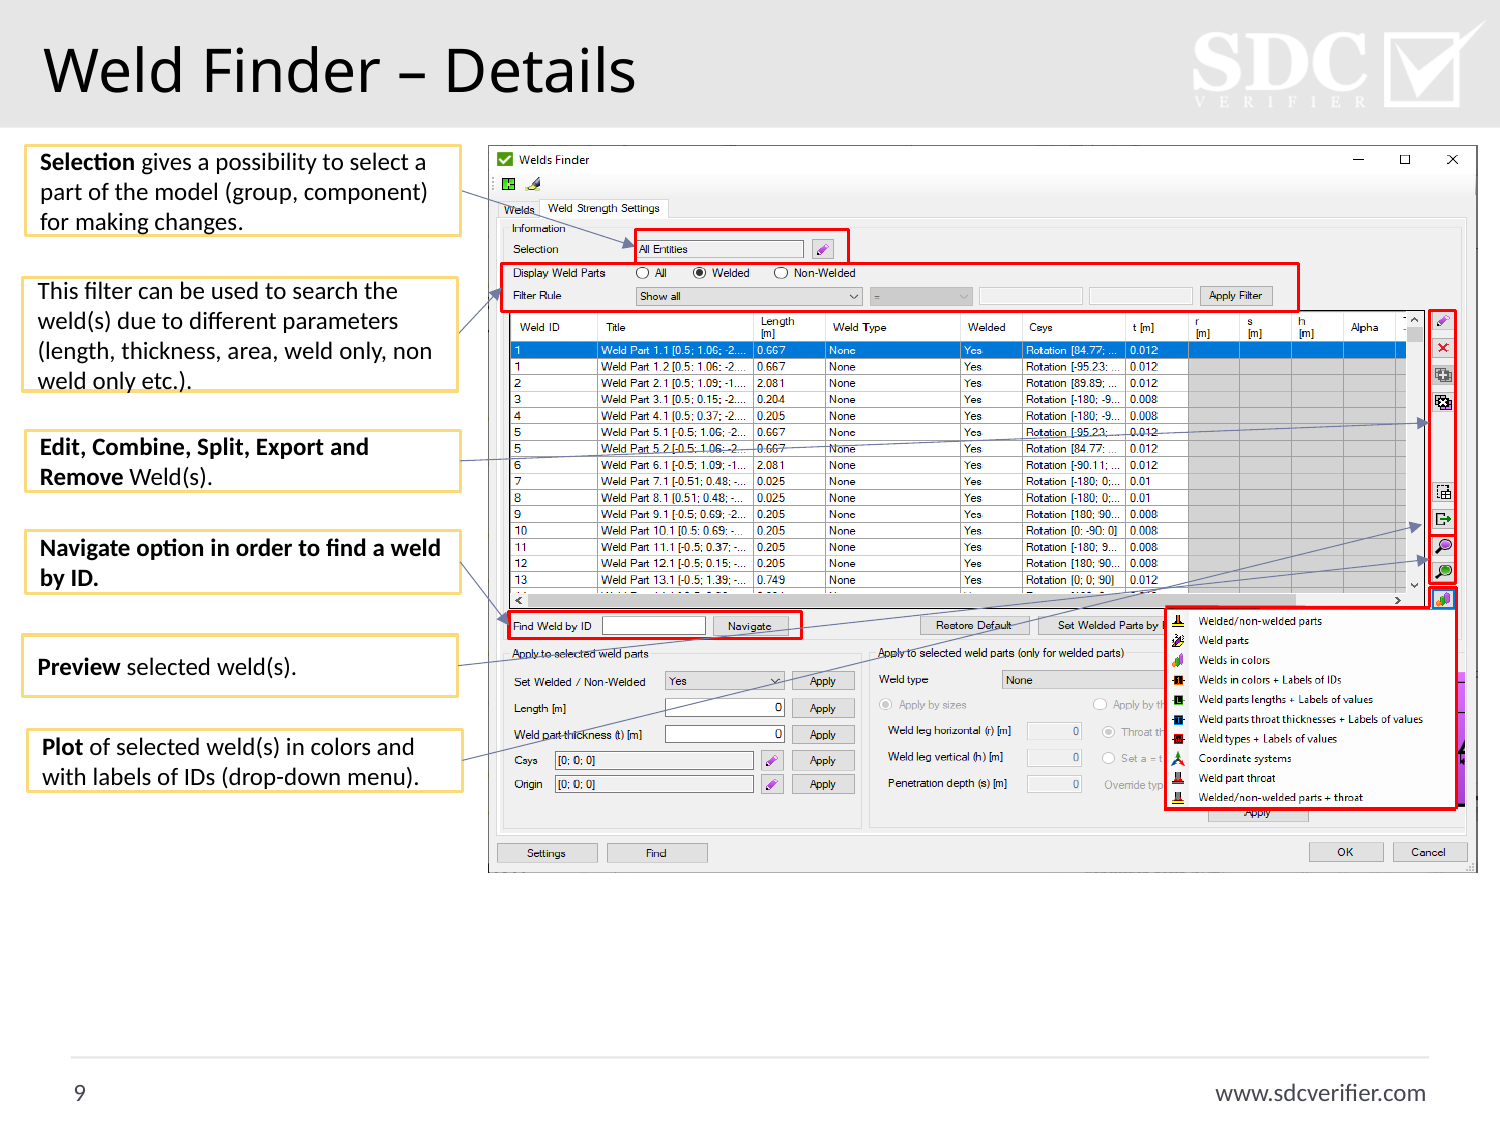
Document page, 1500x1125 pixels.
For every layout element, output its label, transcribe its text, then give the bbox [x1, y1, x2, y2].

text_box Preview selected weld(s). [21, 633, 456, 698]
title Weld Finder – Details [29, 24, 1478, 113]
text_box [460, 190, 636, 247]
picture [0, 0, 1500, 1125]
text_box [1170, 679, 1423, 761]
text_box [462, 524, 1423, 559]
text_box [459, 422, 1430, 462]
text_box This filter can be used to search the weld(s) due to different parameters (length, thickness, area, weld only, non weld only etc.). [21, 276, 459, 393]
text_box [457, 559, 1430, 666]
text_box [457, 287, 502, 335]
footer www.sdcverifier.com [1200, 1072, 1443, 1111]
text_box Plot of selected weld(s) in colors and with labels of IDs (drop-down menu). [26, 728, 464, 793]
slide_number 9 [58, 1073, 163, 1109]
text_box Edit, Combine, Split, Export and Remove Weld(s). [24, 429, 462, 493]
text_box Navigate option in order to find a weld by ID. [24, 529, 458, 595]
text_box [462, 679, 1160, 761]
text_box Selection gives a possibility to select a part of the model (group, component) for making changes. [24, 144, 462, 237]
